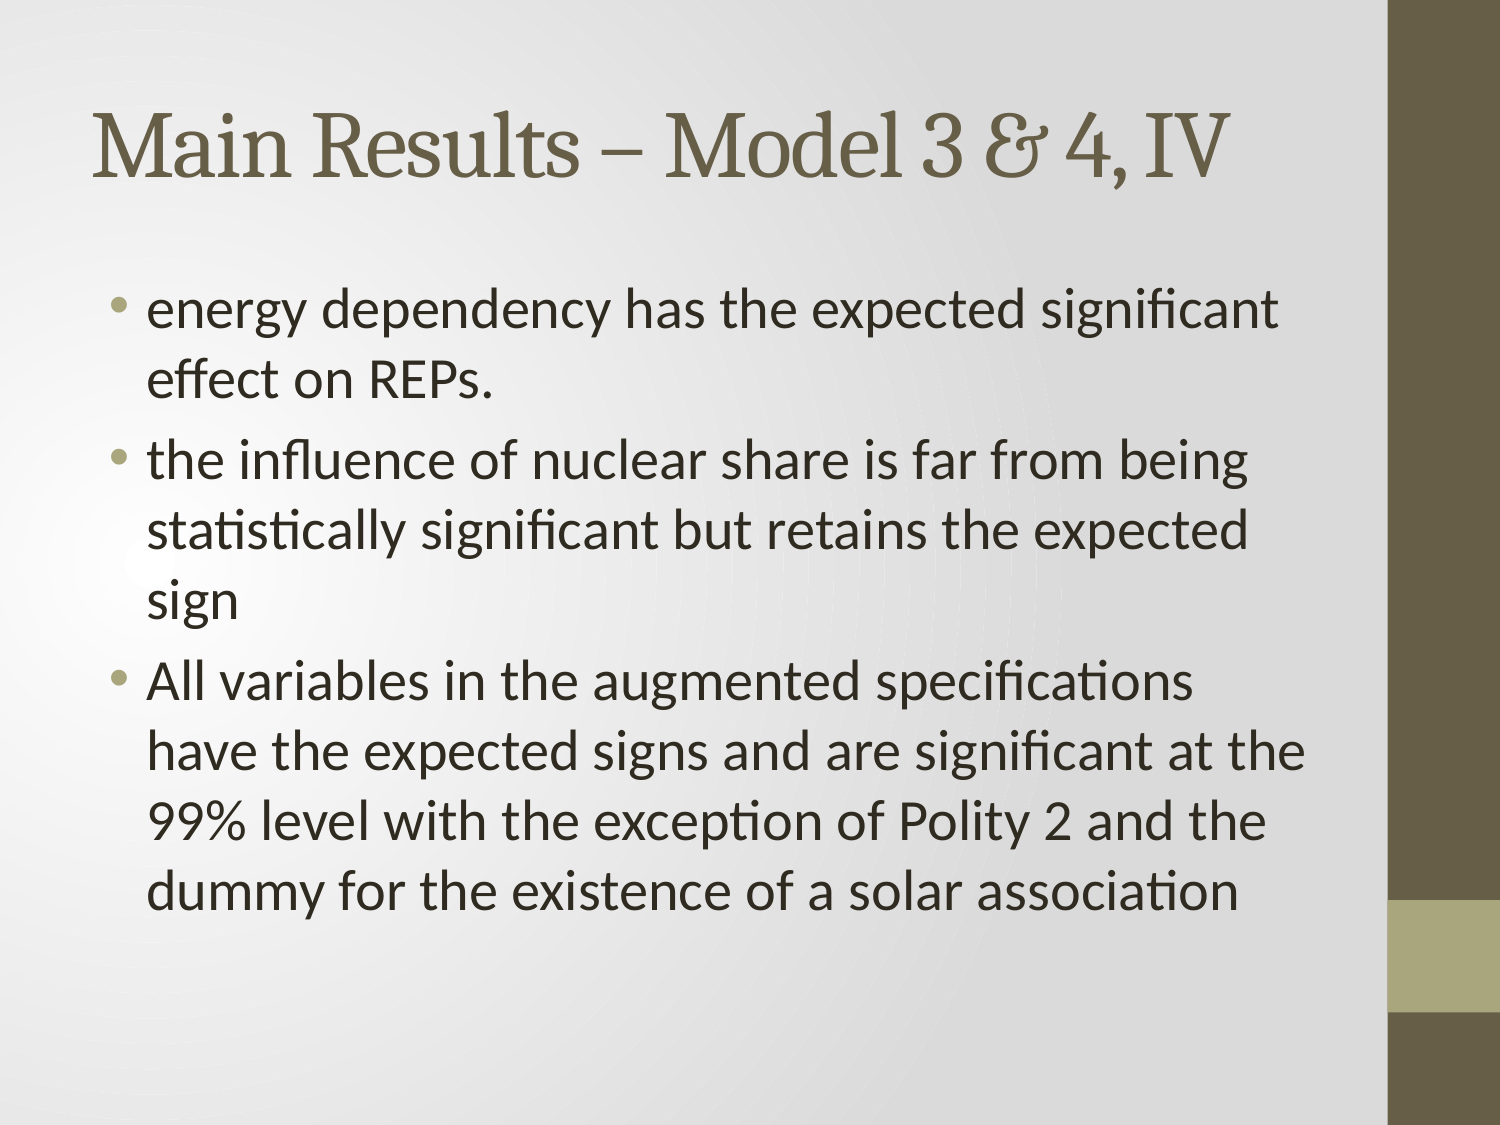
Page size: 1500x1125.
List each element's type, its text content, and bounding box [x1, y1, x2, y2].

list energy dependency has the expected significant effect on REPs. the influence of nuclear share is far from being statistically significant but retains the expected sign All variables in the augmented specifications have the expected signs and are significant at the 99% level with the exception of Polity 2 and the dummy for the existence of a solar association [75, 262, 1325, 1050]
title Main Results – Model 3 & 4, IV [75, 45, 1325, 233]
